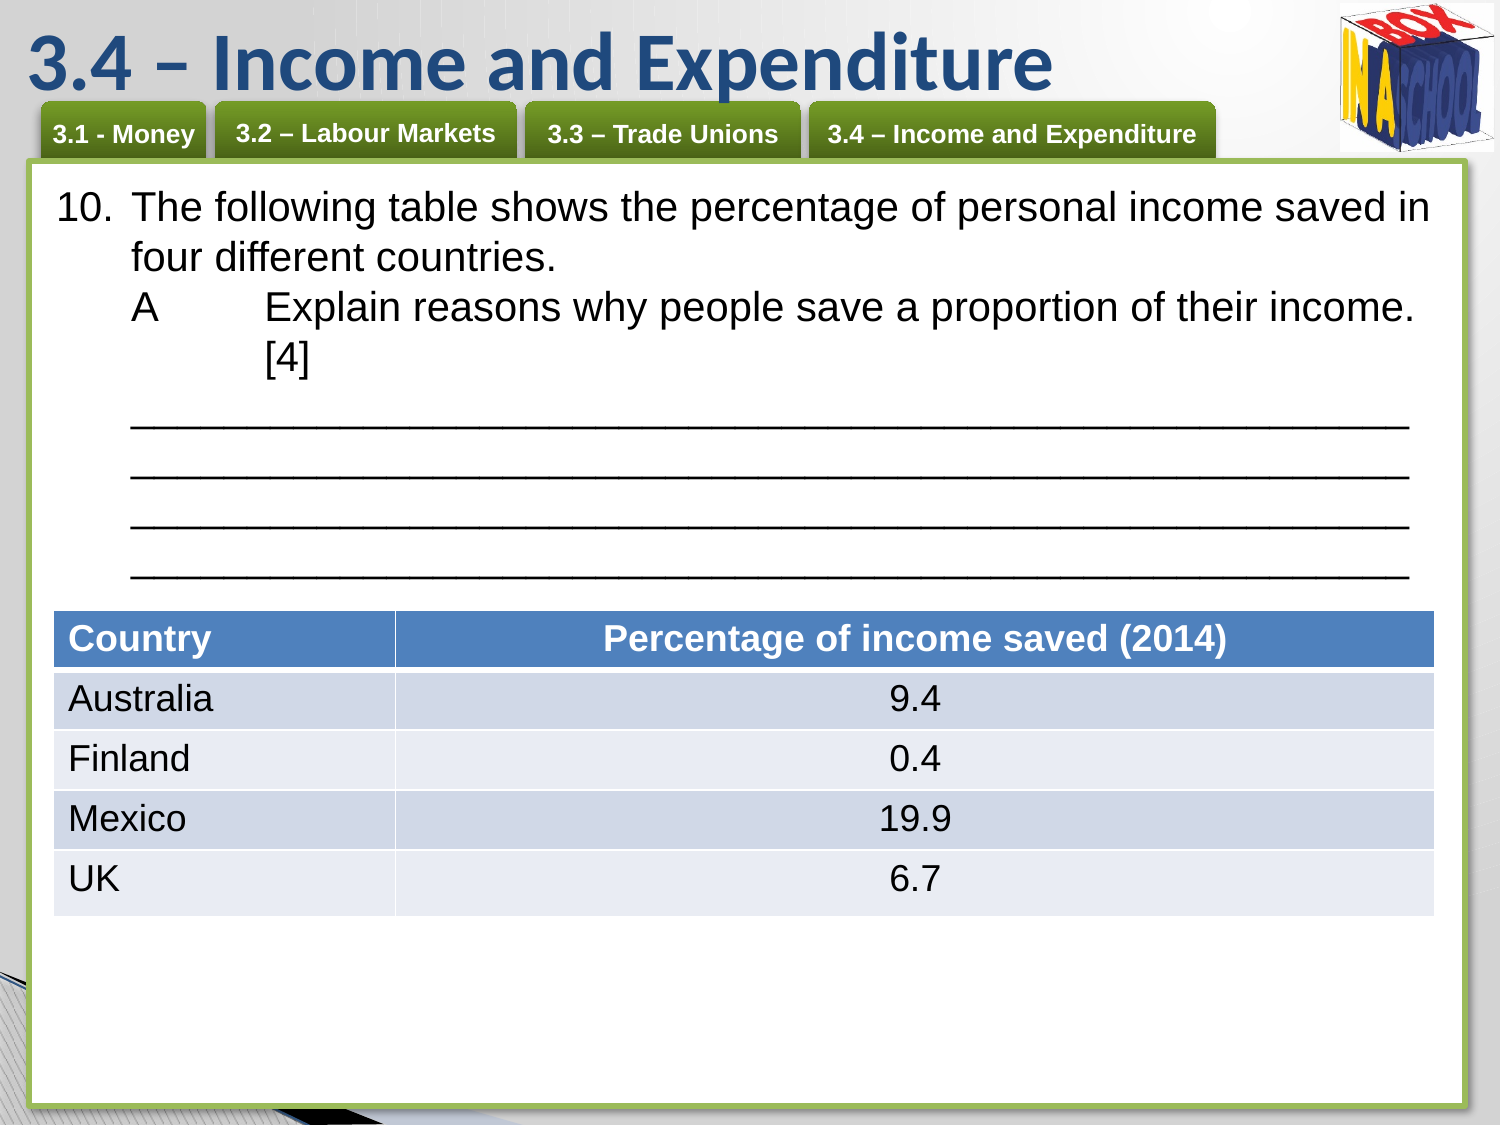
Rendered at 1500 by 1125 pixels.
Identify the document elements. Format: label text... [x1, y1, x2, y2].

table_cell 0.4 [396, 731, 1434, 789]
title 3.4 – Income and Expenditure [11, 11, 1465, 102]
picture [1340, 3, 1495, 152]
table_cell Finland [54, 731, 395, 789]
table_cell 6.7 [396, 851, 1434, 916]
table_cell 19.9 [396, 791, 1434, 849]
table_header Country [54, 611, 395, 667]
table_cell Australia [54, 673, 395, 729]
text_box The following table shows the percentage of personal income saved in four different countries. A Explain reasons why people save a proportion of their income. [4] ________________________________________________________________________________________________________________________________________________________________________________________________________________________________________________________________________________________ [41, 172, 1447, 688]
table_cell Mexico [54, 791, 395, 849]
table_header Percentage of income saved (2014) [396, 611, 1434, 667]
table_cell UK [54, 851, 395, 916]
table_cell 9.4 [396, 673, 1434, 729]
picture [281, 1114, 303, 1125]
